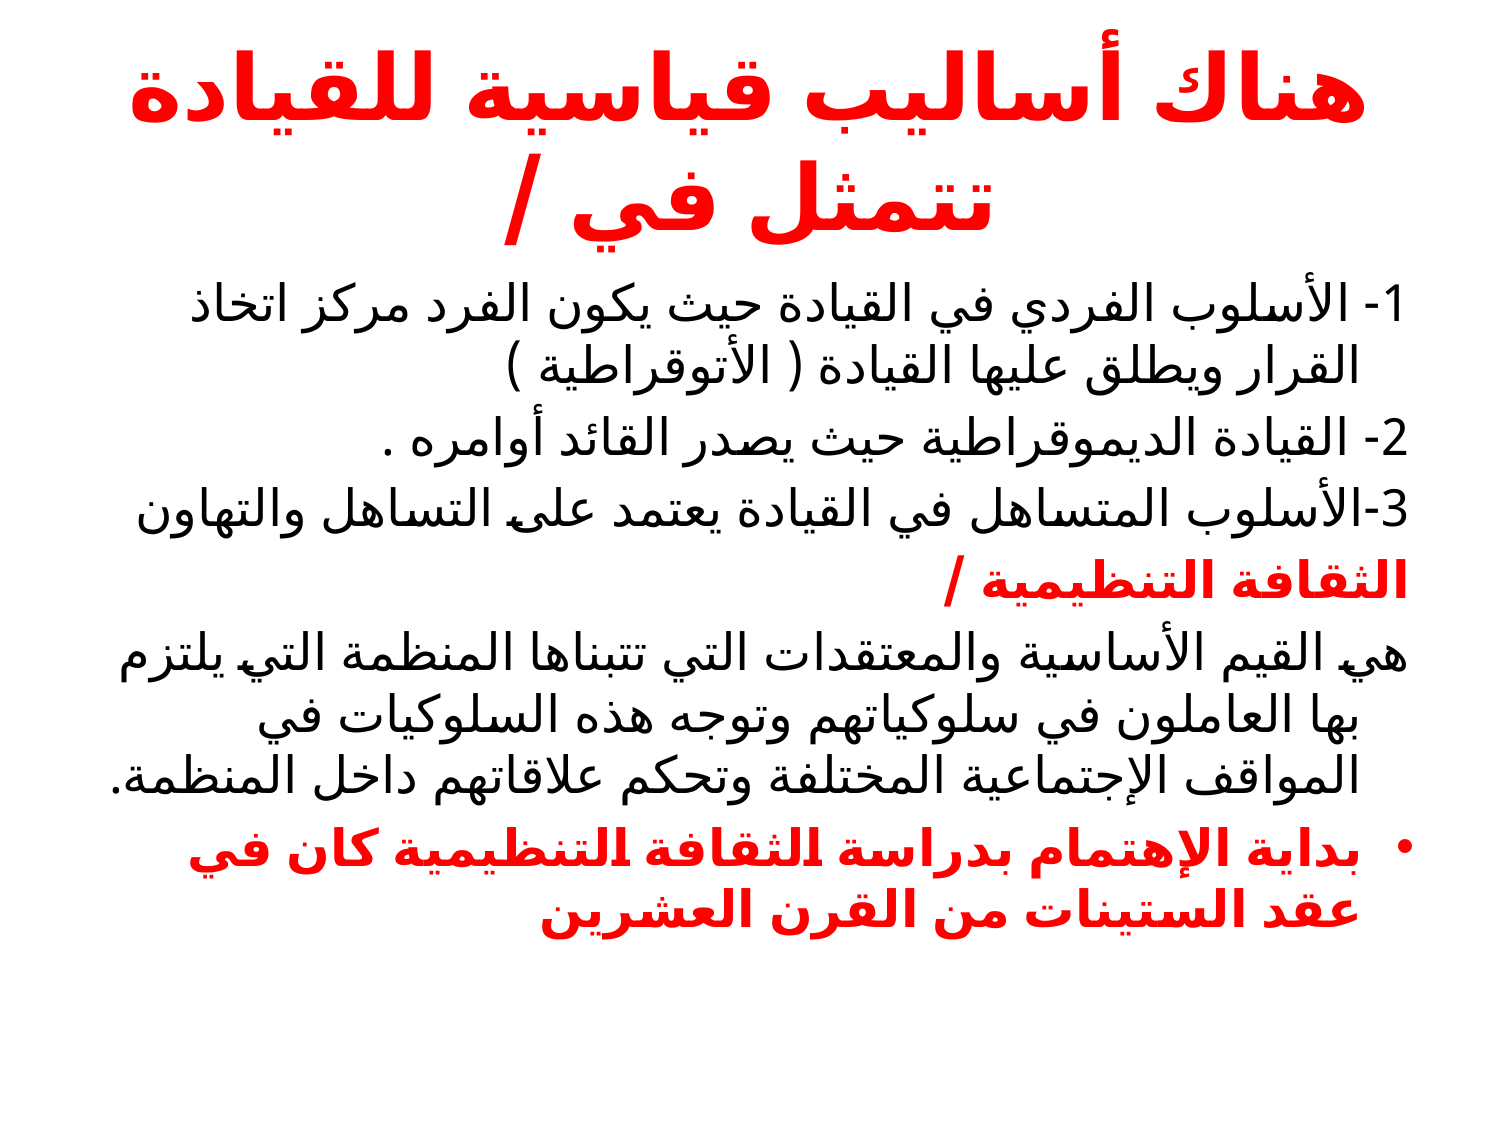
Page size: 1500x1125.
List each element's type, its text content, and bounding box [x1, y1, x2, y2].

list 1- الأسلوب الفردي في القيادة حيث يكون الفرد مركز اتخاذ القرار ويطلق عليها القيادة ( الأتوقراطية ) 2- القيادة الديموقراطية حيث يصدر القائد أوامره . 3-الأسلوب المتساهل في القيادة يعتمد على التساهل والتهاون الثقافة التنظيمية / هي القيم الأساسية والمعتقدات التي تتبناها المنظمة التي يلتزم بها العاملون في سلوكياتهم وتوجه هذه السلوكيات في المواقف الإجتماعية المختلفة وتحكم علاقاتهم داخل المنظمة. بداية الإهتمام بدراسة الثقافة التنظيمية كان في عقد الستينات من القرن العشرين [75, 262, 1425, 1005]
title هناك أساليب قياسية للقيادة تتمثل في / [75, 45, 1425, 233]
